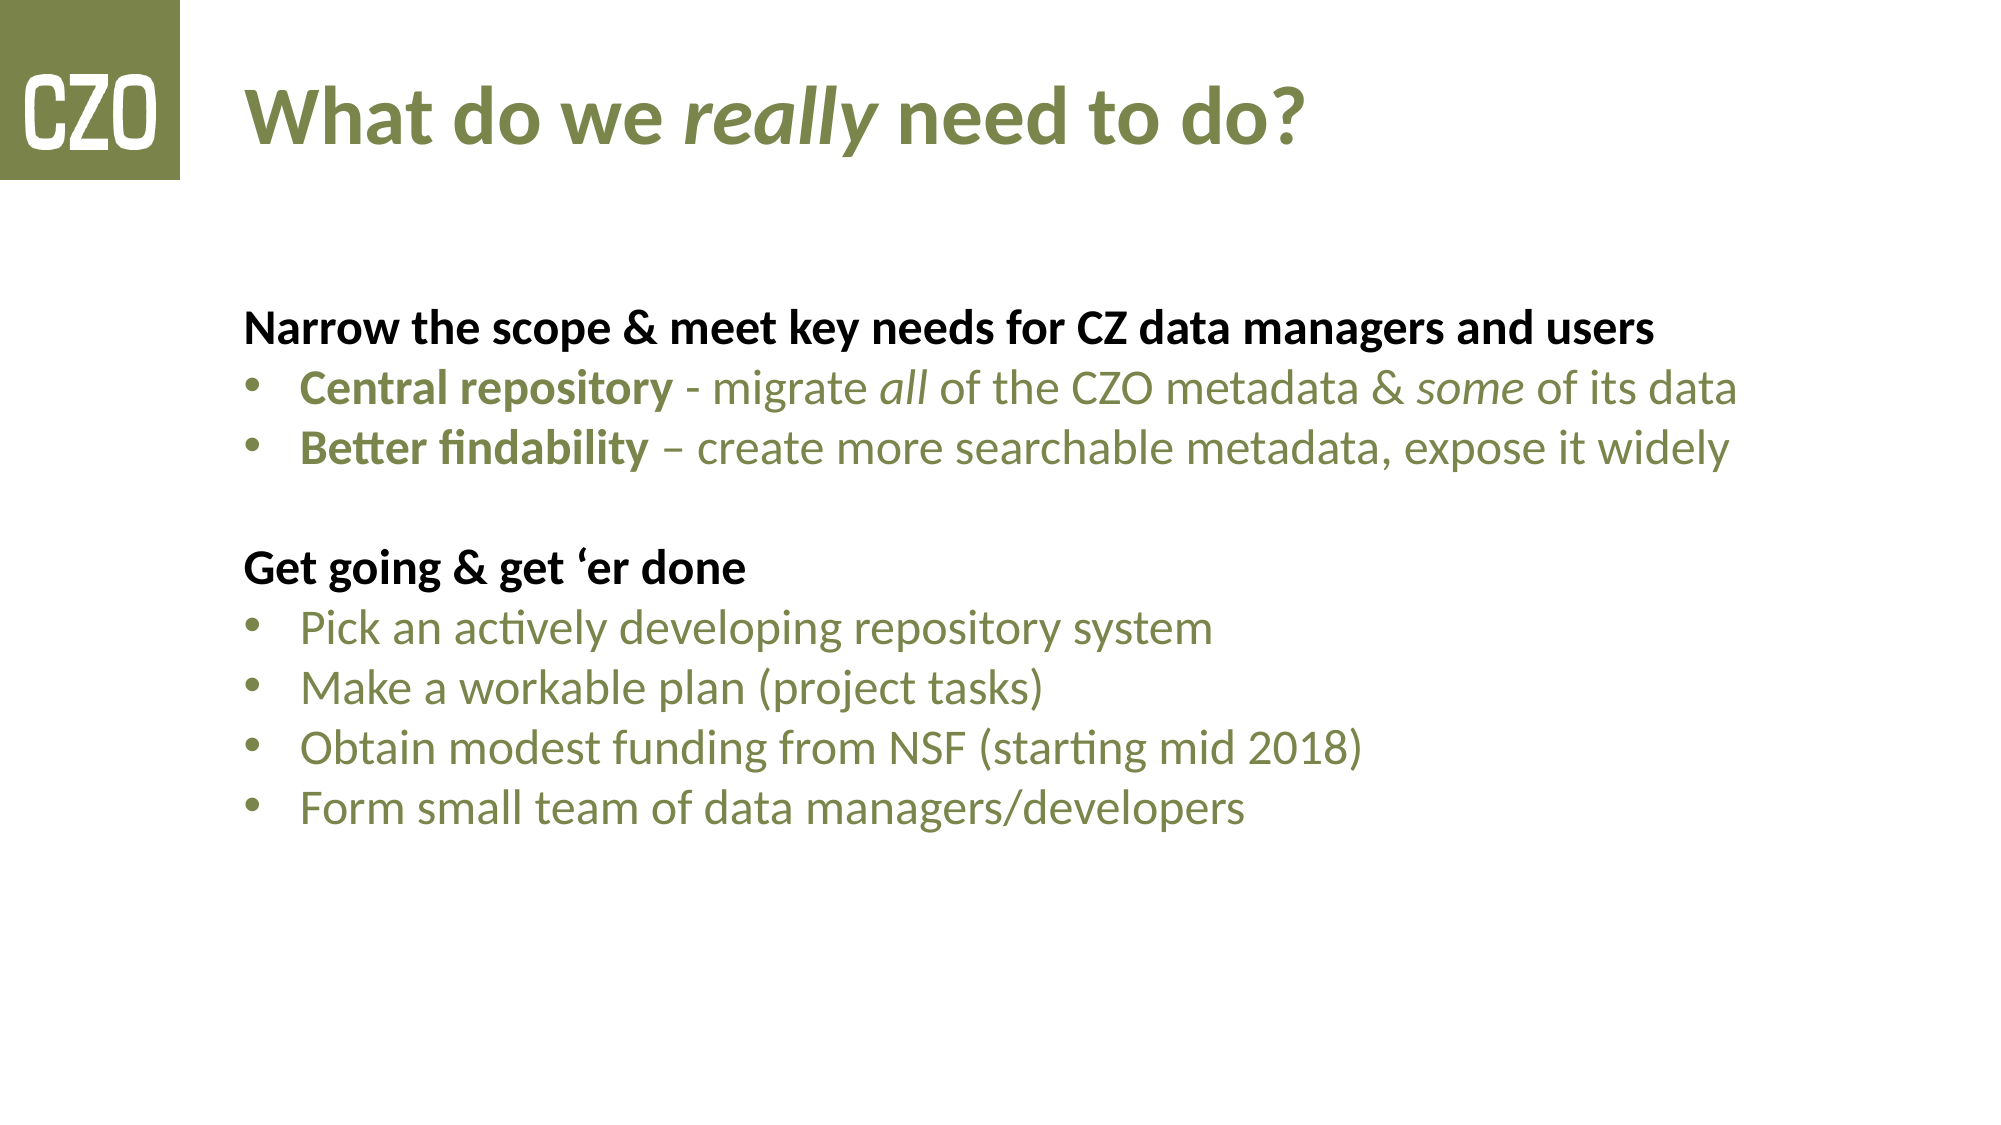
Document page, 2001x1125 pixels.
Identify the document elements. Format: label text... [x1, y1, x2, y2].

text_box What do we really need to do? [230, 53, 1324, 169]
text_box Narrow the scope & meet key needs for CZ data managers and users Central repository - migrate all of the CZO metadata & some of its data Better findability – create more searchable metadata, expose it widely Get going & get ‘er done Pick an actively developing repository system Make a workable plan (project tasks) Obtain modest funding from NSF (starting mid 2018) Form small team of data managers/developers [228, 286, 1859, 842]
picture [0, 0, 180, 180]
